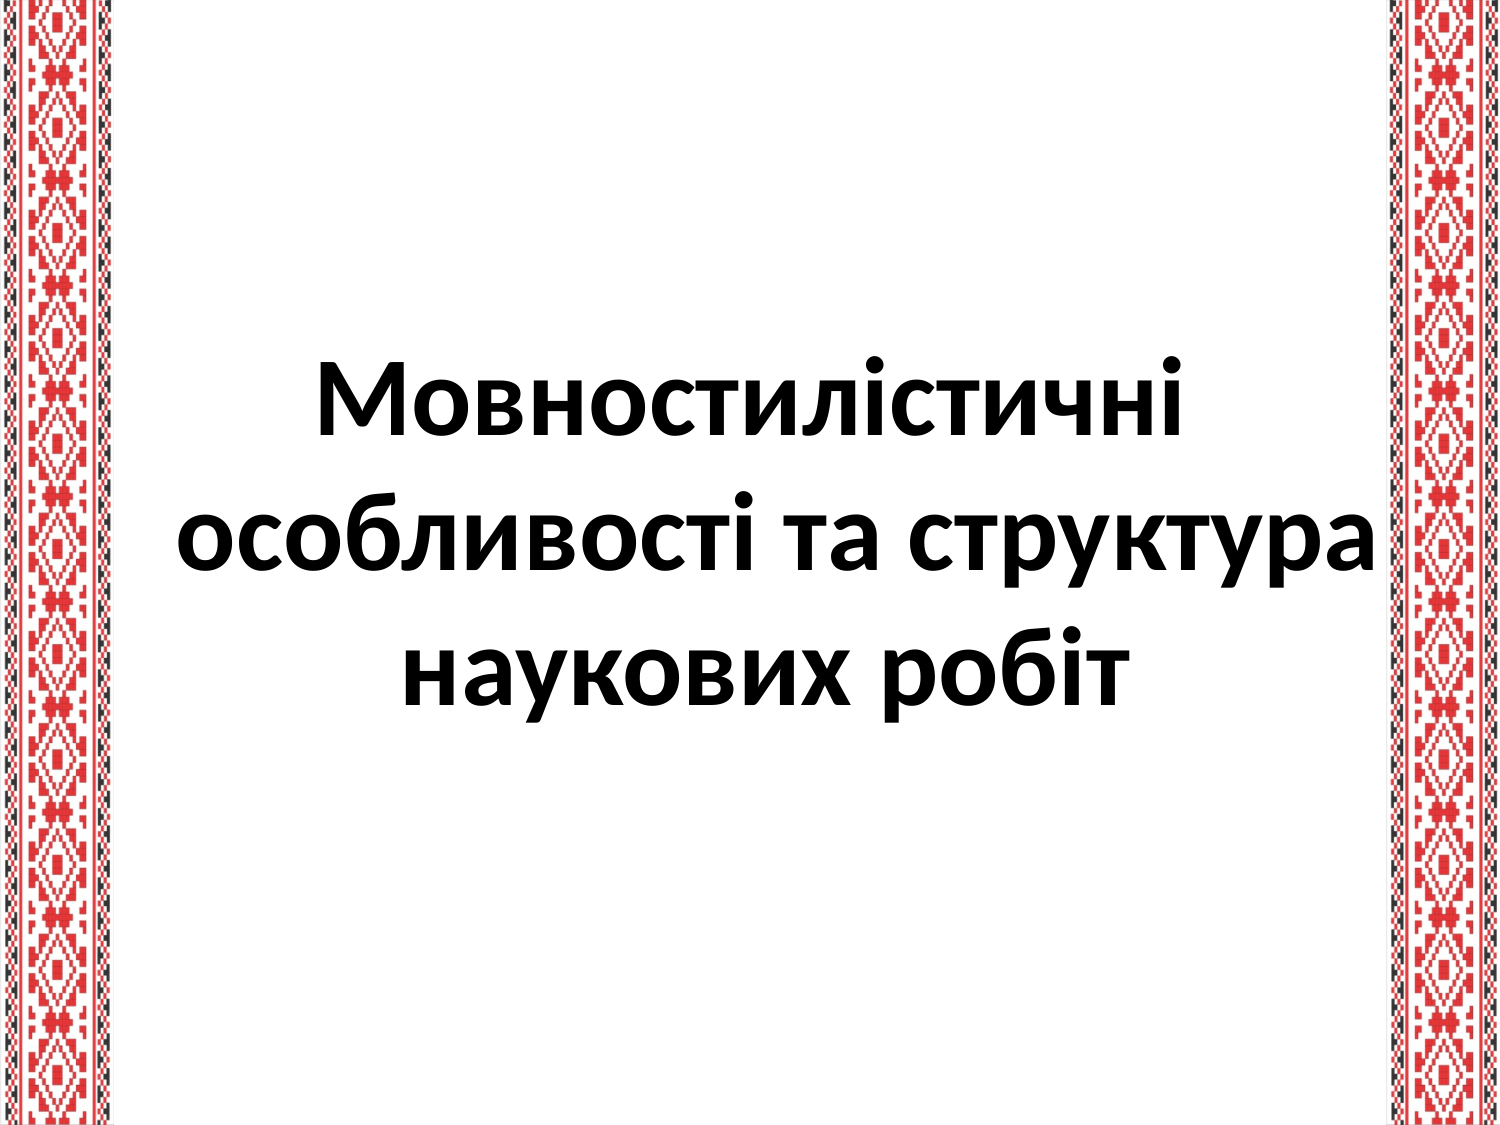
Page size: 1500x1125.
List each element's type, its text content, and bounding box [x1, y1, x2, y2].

picture [0, 1, 620, 1124]
picture [880, 1, 1500, 1124]
list Мовностилістичні особливості та структура наукових робіт [114, 46, 1386, 1005]
